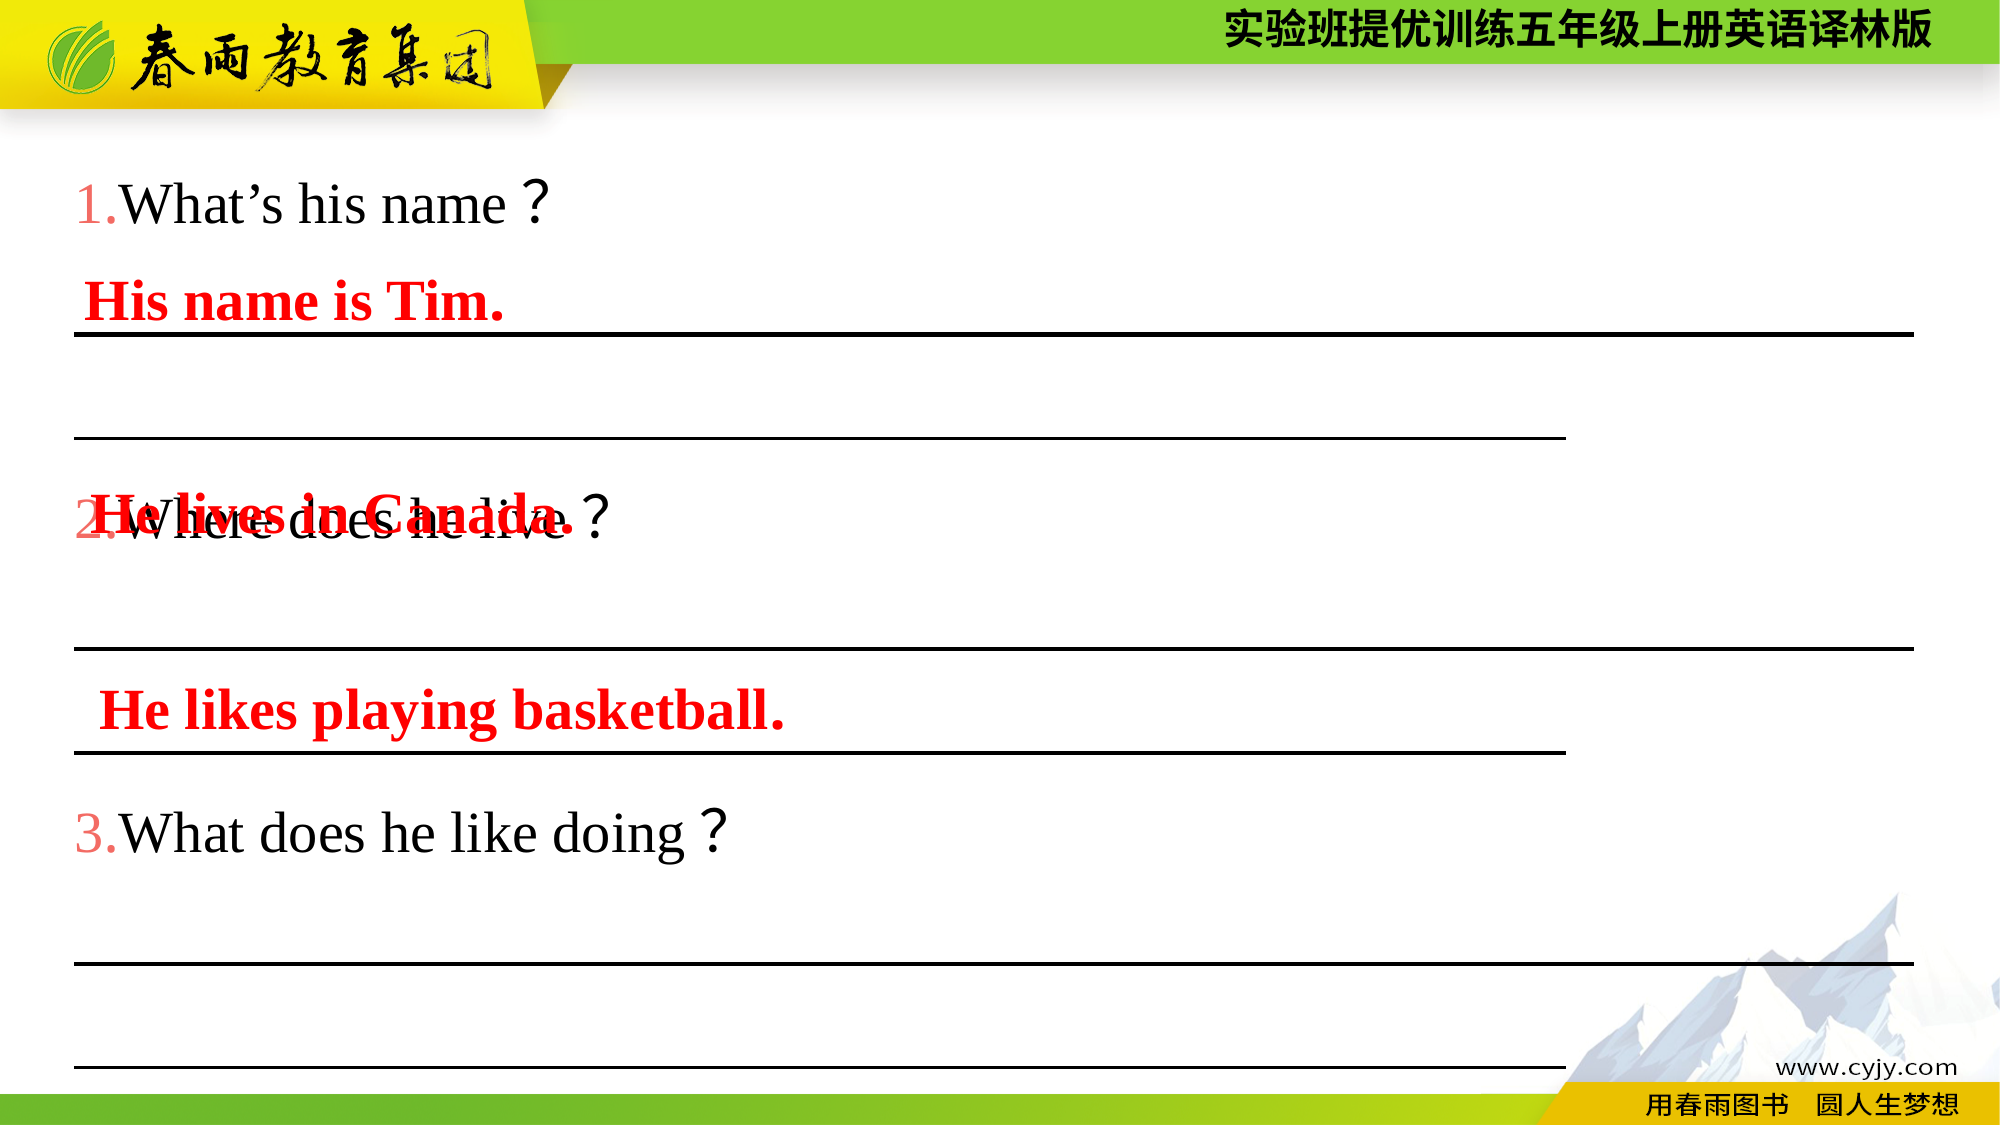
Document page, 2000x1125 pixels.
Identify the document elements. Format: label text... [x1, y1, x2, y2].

text_box His name is Tim. [69, 219, 521, 340]
list 1.What’s his name？ ___________________________________________________ 2.Where does he live？ ___________________________________________________ 3.What does he like doing？ ___________________________________________________ [59, 122, 1944, 761]
text_box He likes playing basketball. [84, 628, 801, 749]
picture [0, 0, 2000, 1125]
text_box He lives in Canada. [75, 432, 591, 553]
